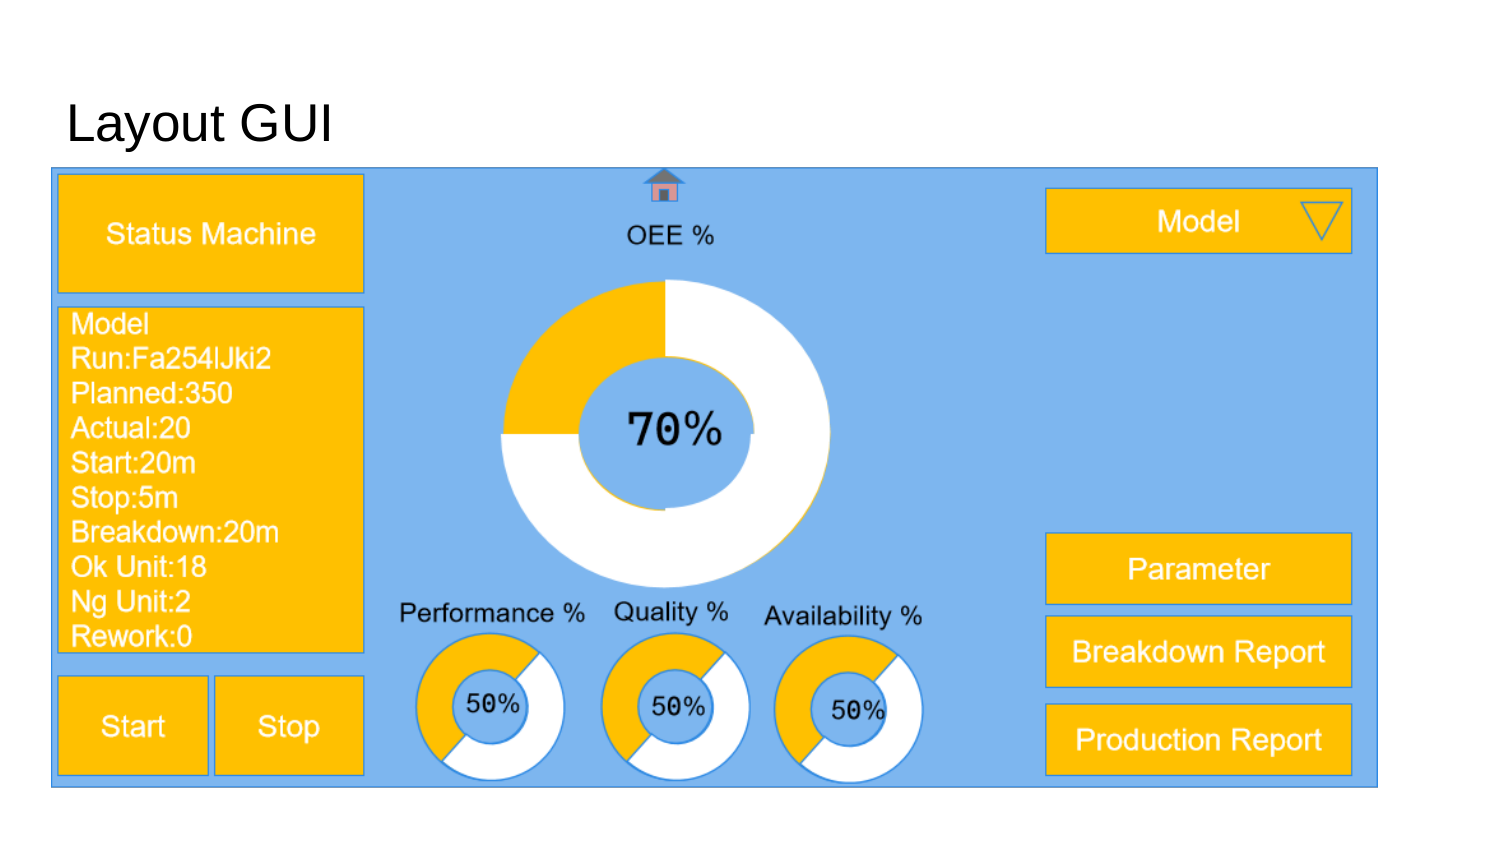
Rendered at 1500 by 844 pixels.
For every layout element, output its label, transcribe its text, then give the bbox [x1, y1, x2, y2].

picture [50, 161, 1378, 789]
title Layout GUI [51, 72, 1449, 167]
